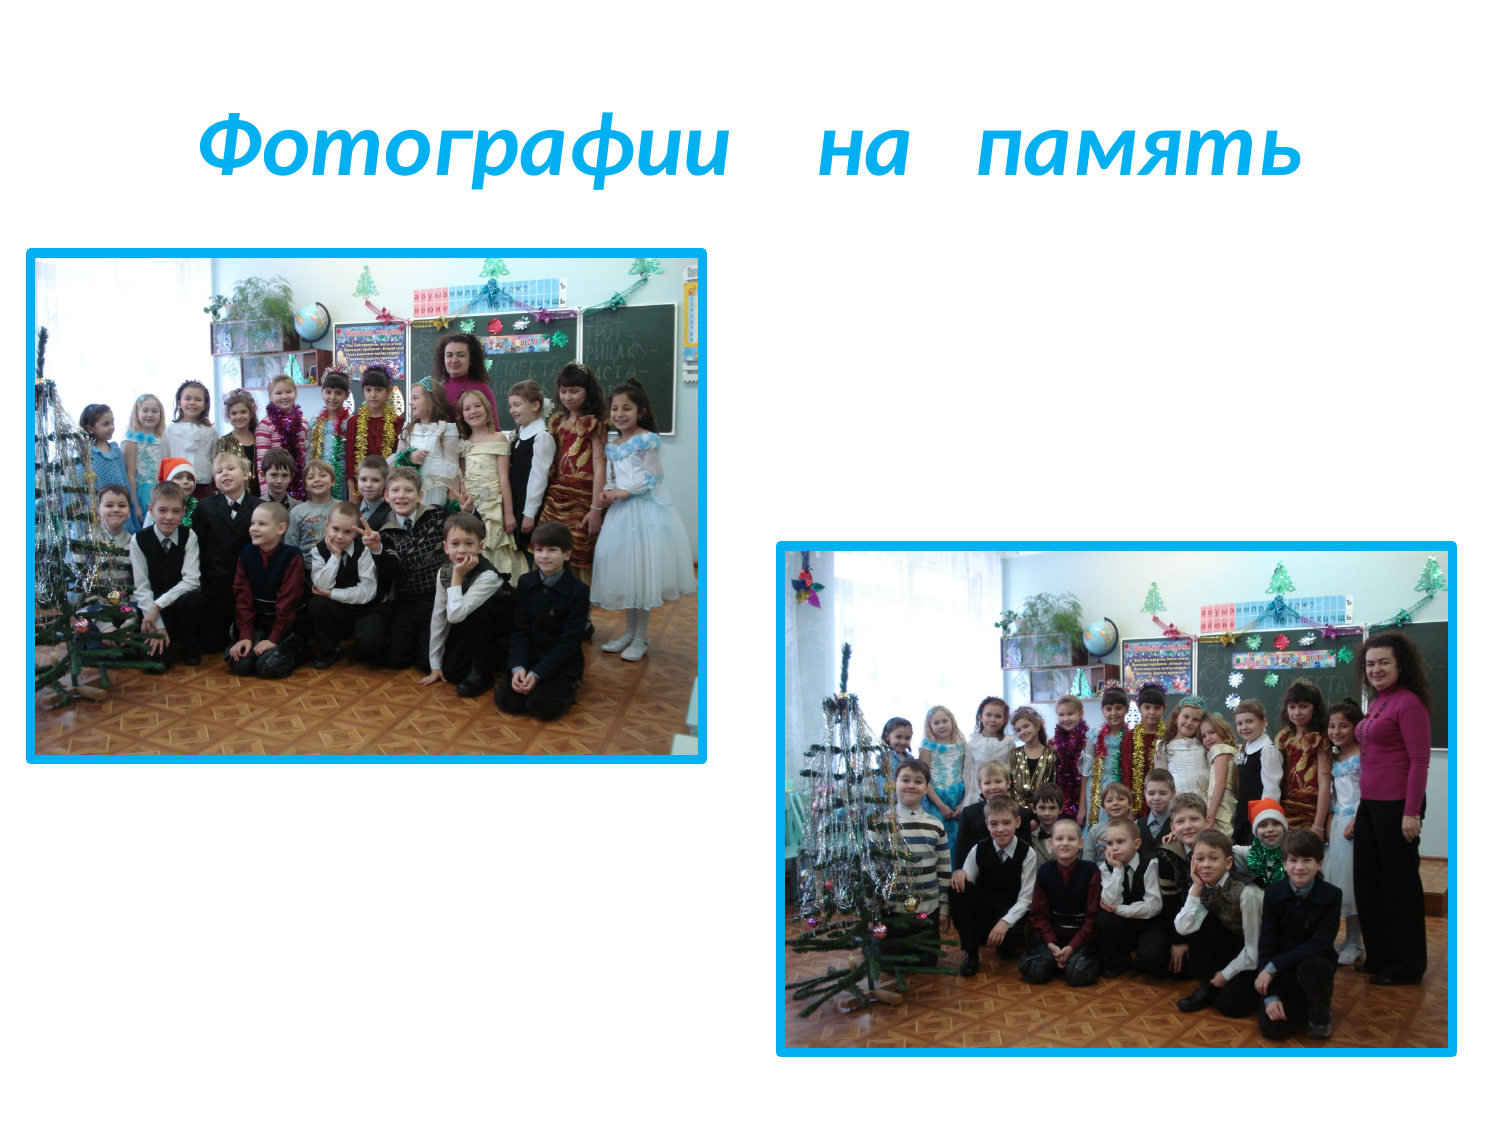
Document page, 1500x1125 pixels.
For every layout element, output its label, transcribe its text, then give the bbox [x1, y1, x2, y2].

title Фотографии на память [75, 45, 1425, 233]
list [784, 550, 1448, 1048]
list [34, 257, 698, 755]
